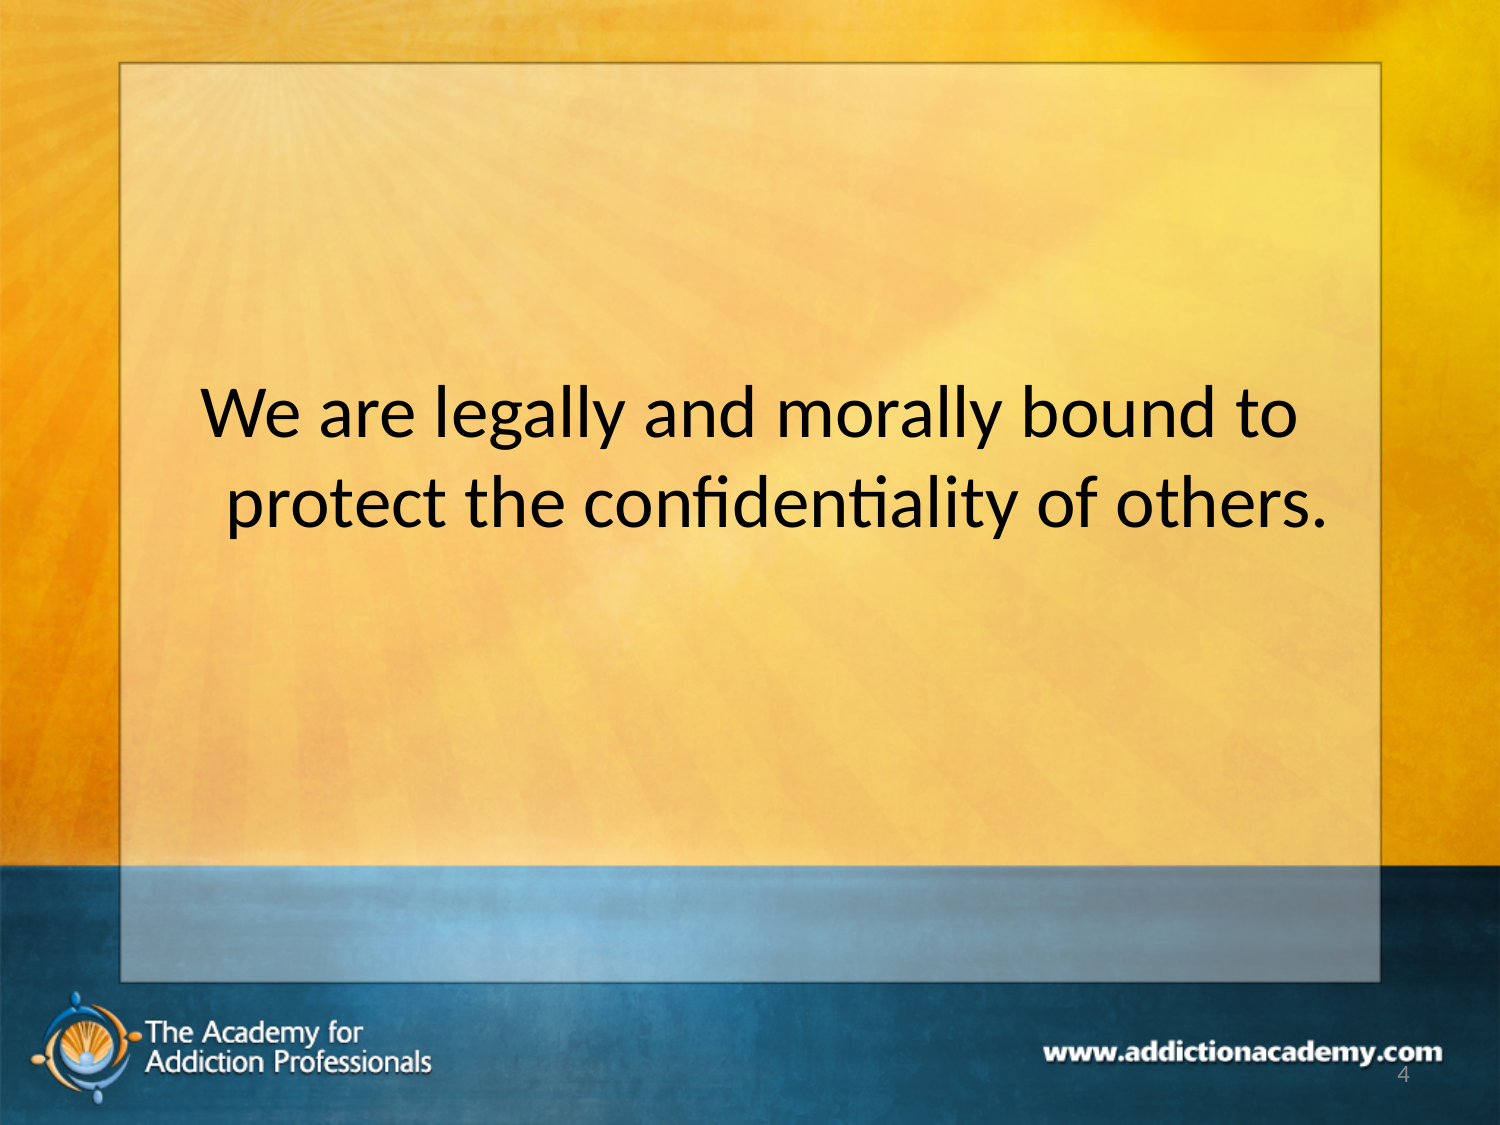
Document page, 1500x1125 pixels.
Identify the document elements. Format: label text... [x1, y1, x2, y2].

slide_number 4 [1074, 1042, 1425, 1103]
picture [0, 0, 1500, 1125]
list We are legally and morally bound to protect the confidentiality of others. [150, 249, 1350, 993]
